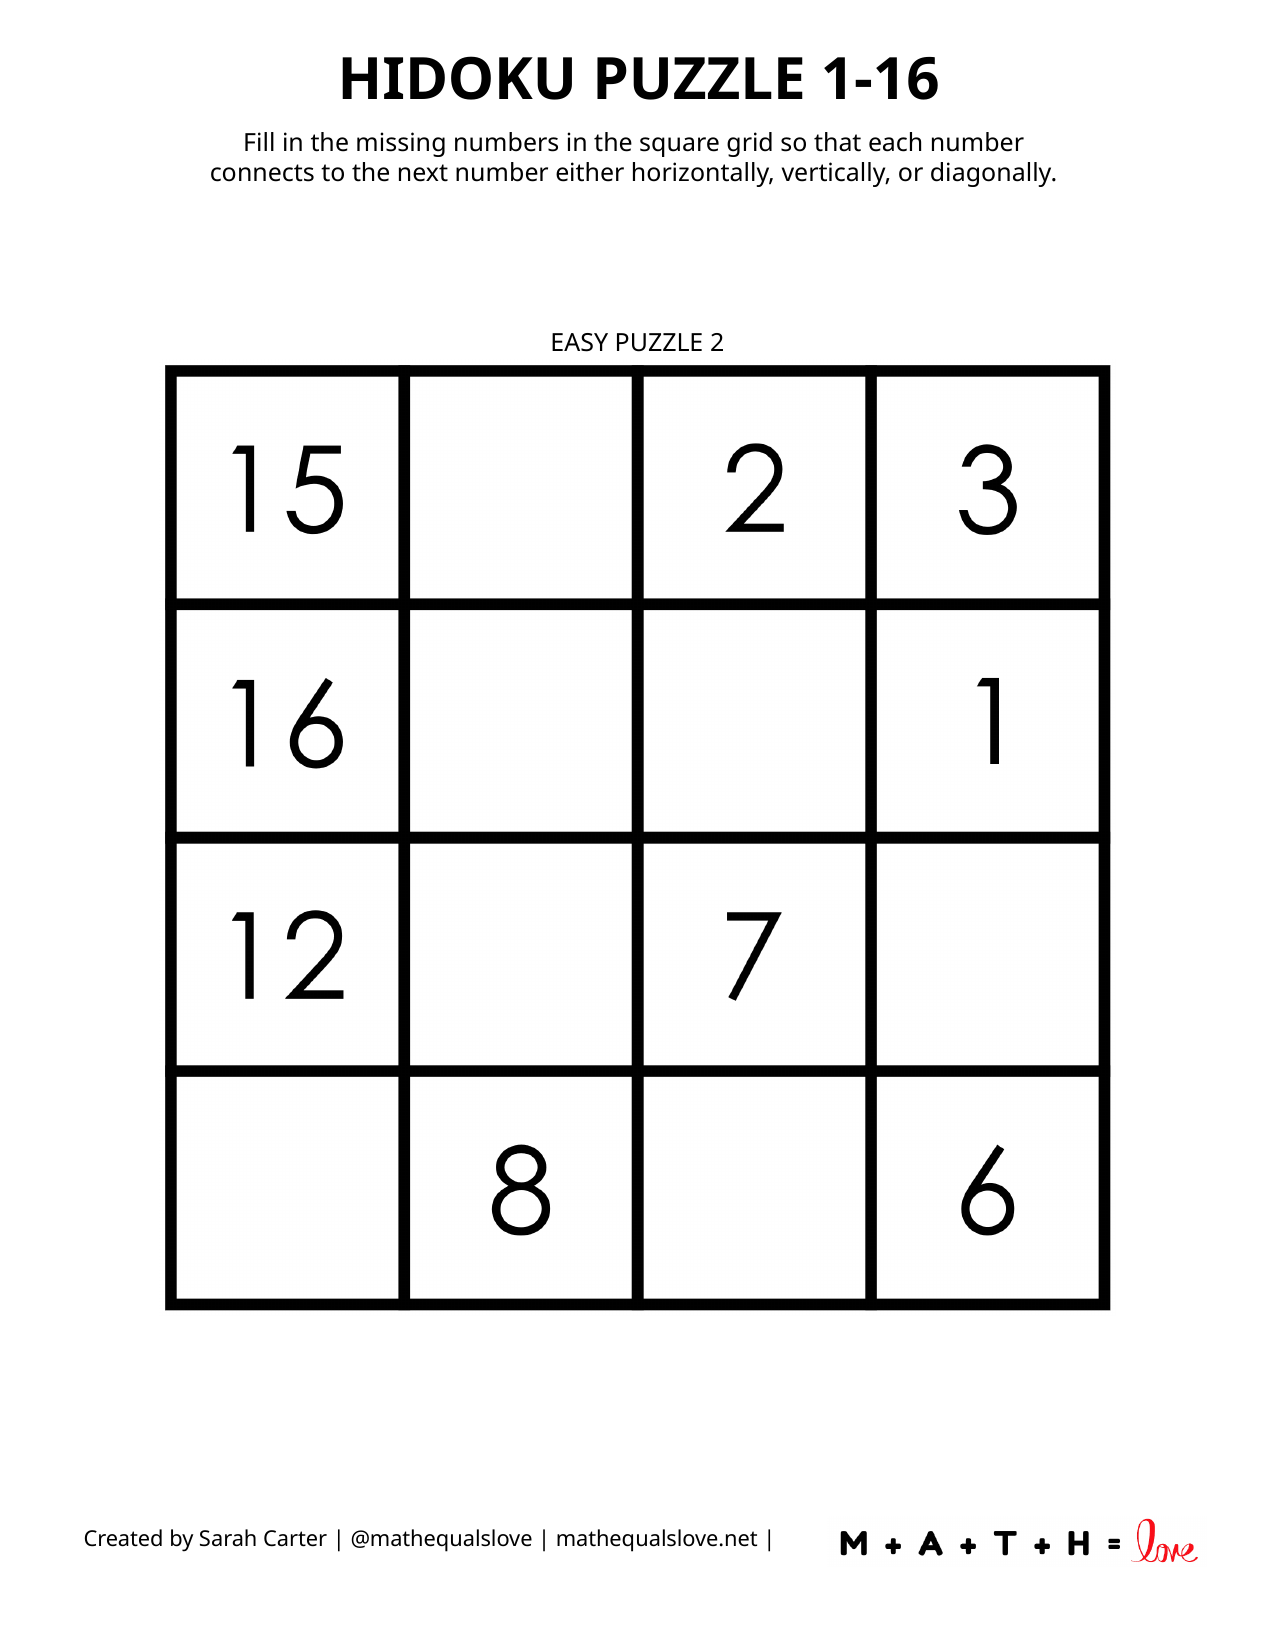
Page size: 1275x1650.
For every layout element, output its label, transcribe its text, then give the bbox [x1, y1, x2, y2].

text_box HIDOKU PUZZLE 1-16 [66, 33, 1211, 118]
picture [158, 358, 1117, 1317]
text_box EASY PUZZLE 2 [159, 326, 1116, 358]
text_box Created by Sarah Carter | @mathequalslove | mathequalslove.net | [68, 1516, 826, 1558]
picture [826, 1515, 1207, 1567]
text_box Fill in the missing numbers in the square grid so that each number connects to the next number either horizontally, vertically, or diagonally. [0, 118, 1275, 194]
